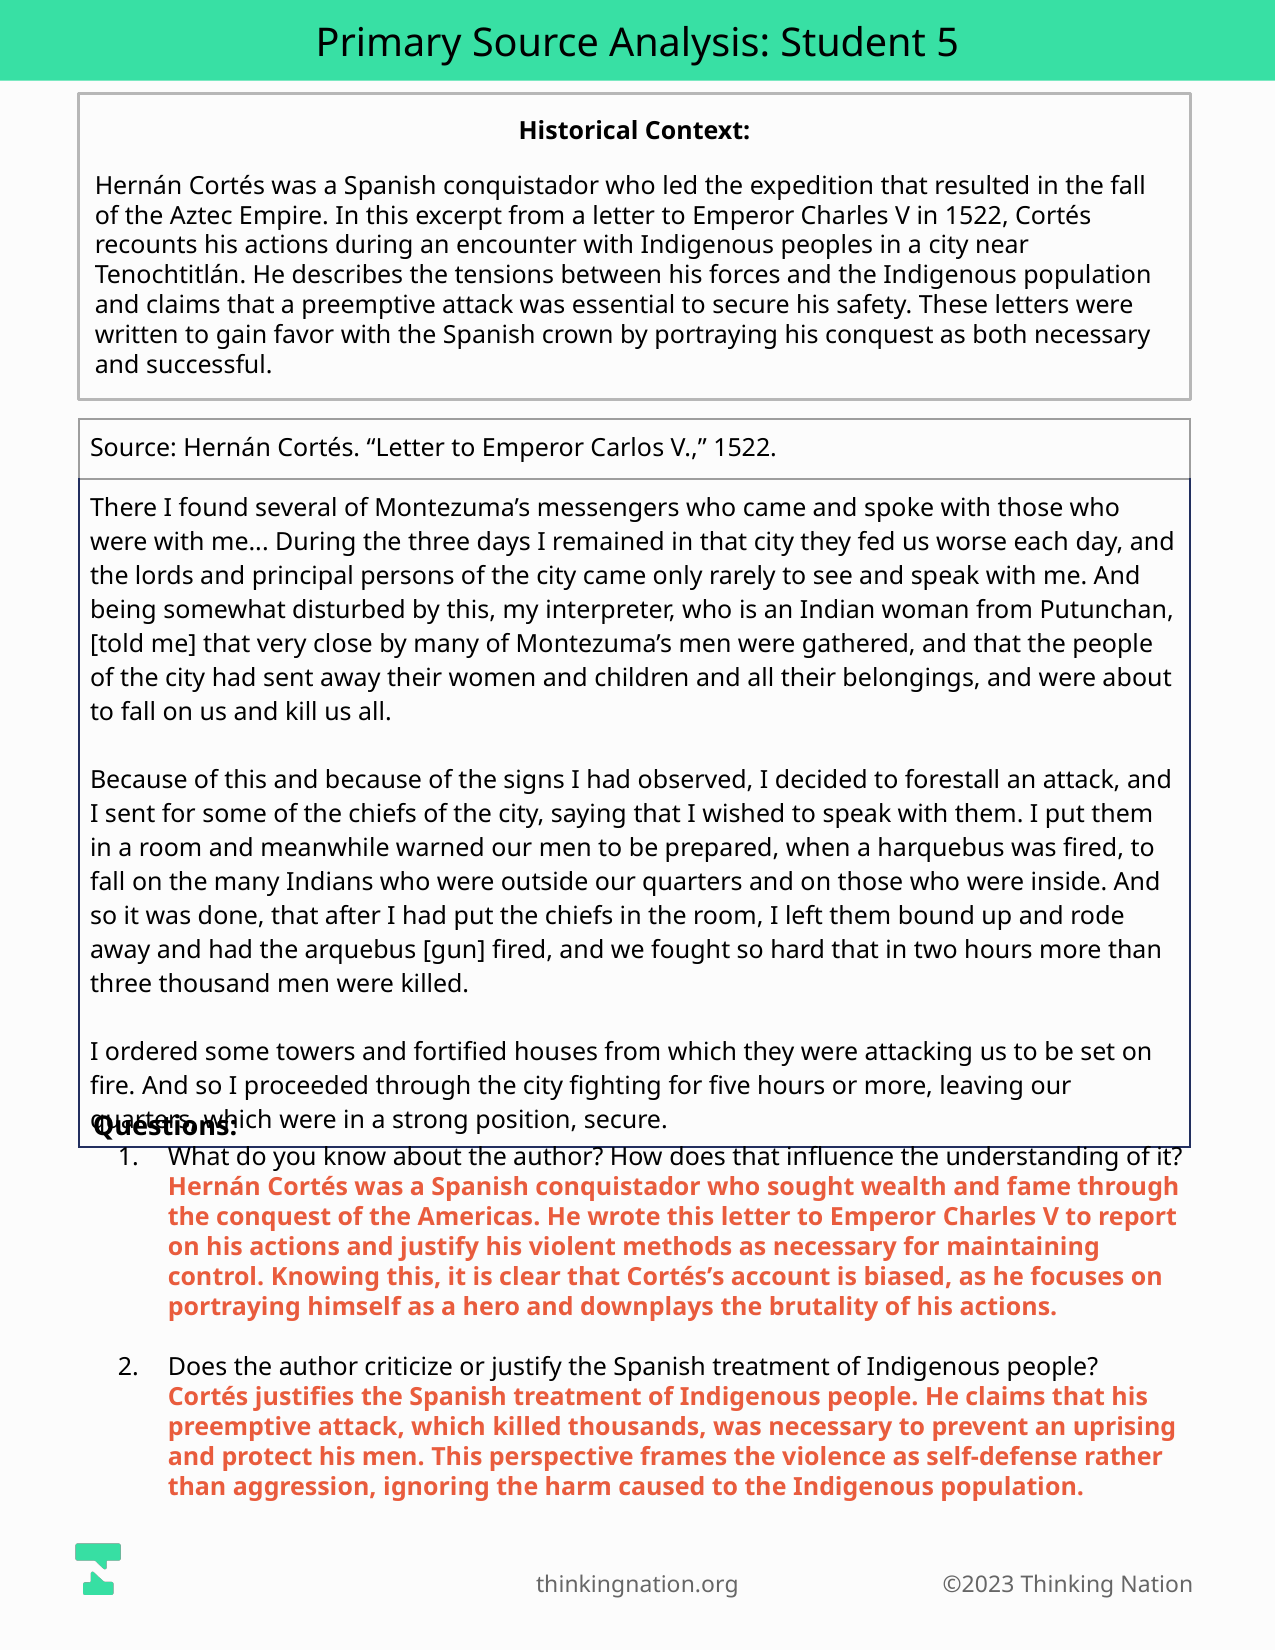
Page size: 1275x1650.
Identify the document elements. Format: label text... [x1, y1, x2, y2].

text_box Primary Source Analysis: Student 5 [0, 0, 1275, 81]
text_box Questions: What do you know about the author? How does that influence the understanding of it? Hernán Cortés was a Spanish conquistador who sought wealth and fame through the conquest of the Americas. He wrote this letter to Emperor Charles V to report on his actions and justify his violent methods as necessary for maintaining control. Knowing this, it is clear that Cortés’s account is biased, as he focuses on portraying himself as a hero and downplays the brutality of his actions. Does the author criticize or justify the Spanish treatment of Indigenous people? Cortés justifies the Spanish treatment of Indigenous people. He claims that his preemptive attack, which killed thousands, was necessary to prevent an uprising and protect his men. This perspective frames the violence as self-defense rather than aggression, ignoring the harm caused to the Indigenous population. [77, 1093, 1213, 1516]
table_cell There I found several of Montezuma’s messengers who came and spoke with those who were with me... During the three days I remained in that city they fed us worse each day, and the lords and principal persons of the city came only rarely to see and speak with me. And being somewhat disturbed by this, my interpreter, who is an Indian woman from Putunchan, [told me] that very close by many of Montezuma’s men were gathered, and that the people of the city had sent away their women and children and all their belongings, and were about to fall on us and kill us all. Because of this and because of the signs I had observed, I decided to forestall an attack, and I sent for some of the chiefs of the city, saying that I wished to speak with them. I put them in a room and meanwhile warned our men to be prepared, when a harquebus was fired, to fall on the many Indians who were outside our quarters and on those who were inside. And so it was done, that after I had put the chiefs in the room, I left them bound up and rode away and had the arquebus [gun] fired, and we fought so hard that in two hours more than three thousand men were killed. I ordered some towers and fortified houses from which they were attacking us to be set on fire. And so I proceeded through the city fighting for five hours or more, leaving our quarters, which were in a strong position, secure. [80, 480, 1189, 1093]
text_box Historical Context: Hernán Cortés was a Spanish conquistador who led the expedition that resulted in the fall of the Aztec Empire. In this excerpt from a letter to Emperor Charles V in 1522, Cortés recounts his actions during an encounter with Indigenous peoples in a city near Tenochtitlán. He describes the tensions between his forces and the Indigenous population and claims that a preemptive attack was essential to secure his safety. These letters were written to gain favor with the Spanish crown by portraying his conquest as both necessary and successful. [78, 93, 1191, 400]
text_box ©2023 Thinking Nation [907, 1553, 1210, 1605]
picture [62, 1533, 134, 1605]
text_box thinkingnation.org [486, 1553, 789, 1605]
table_header Source: Hernán Cortés. “Letter to Emperor Carlos V.,” 1522. [80, 420, 1189, 478]
